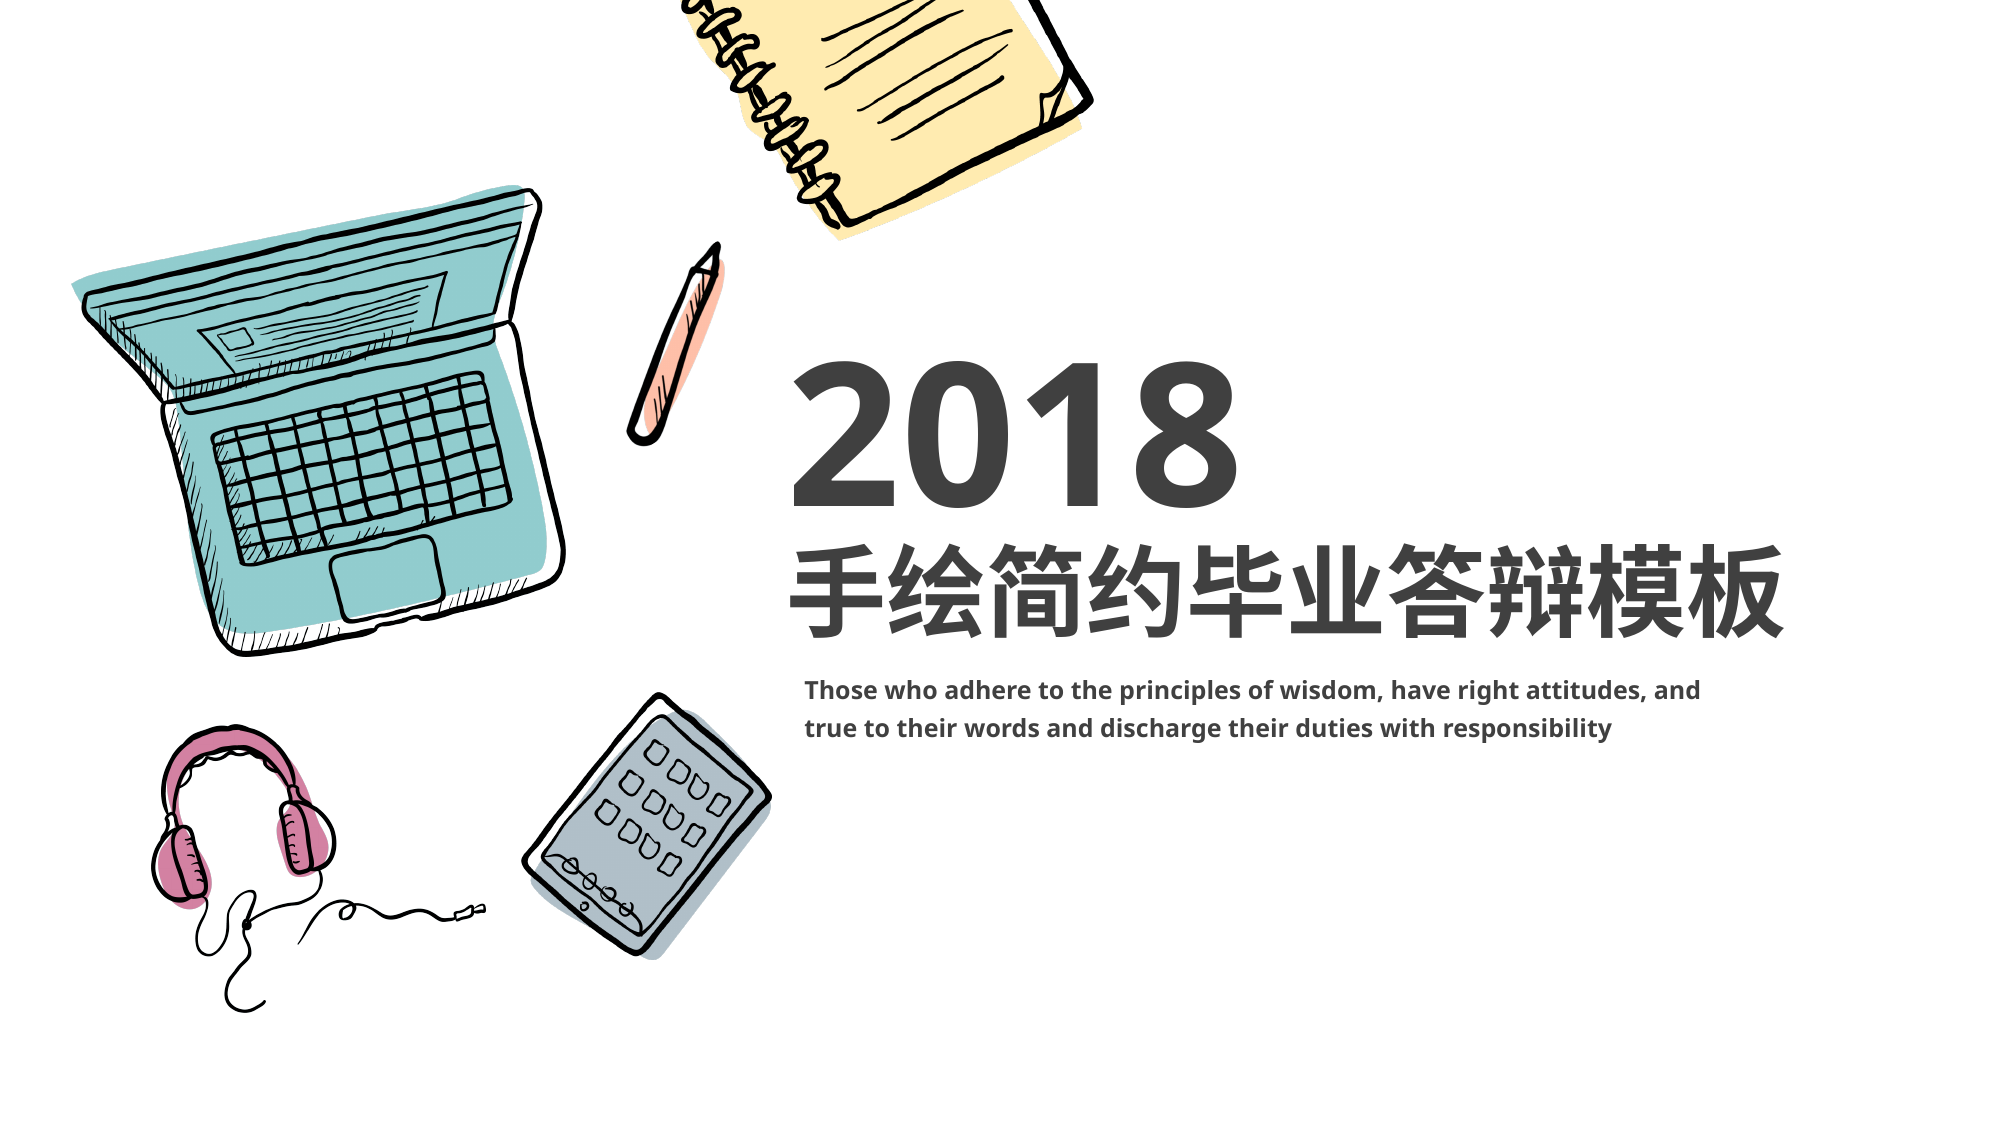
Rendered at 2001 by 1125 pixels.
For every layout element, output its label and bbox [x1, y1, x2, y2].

text_box [771, 317, 1835, 740]
picture [520, 692, 772, 960]
picture [151, 724, 486, 1013]
picture [71, 0, 1111, 657]
